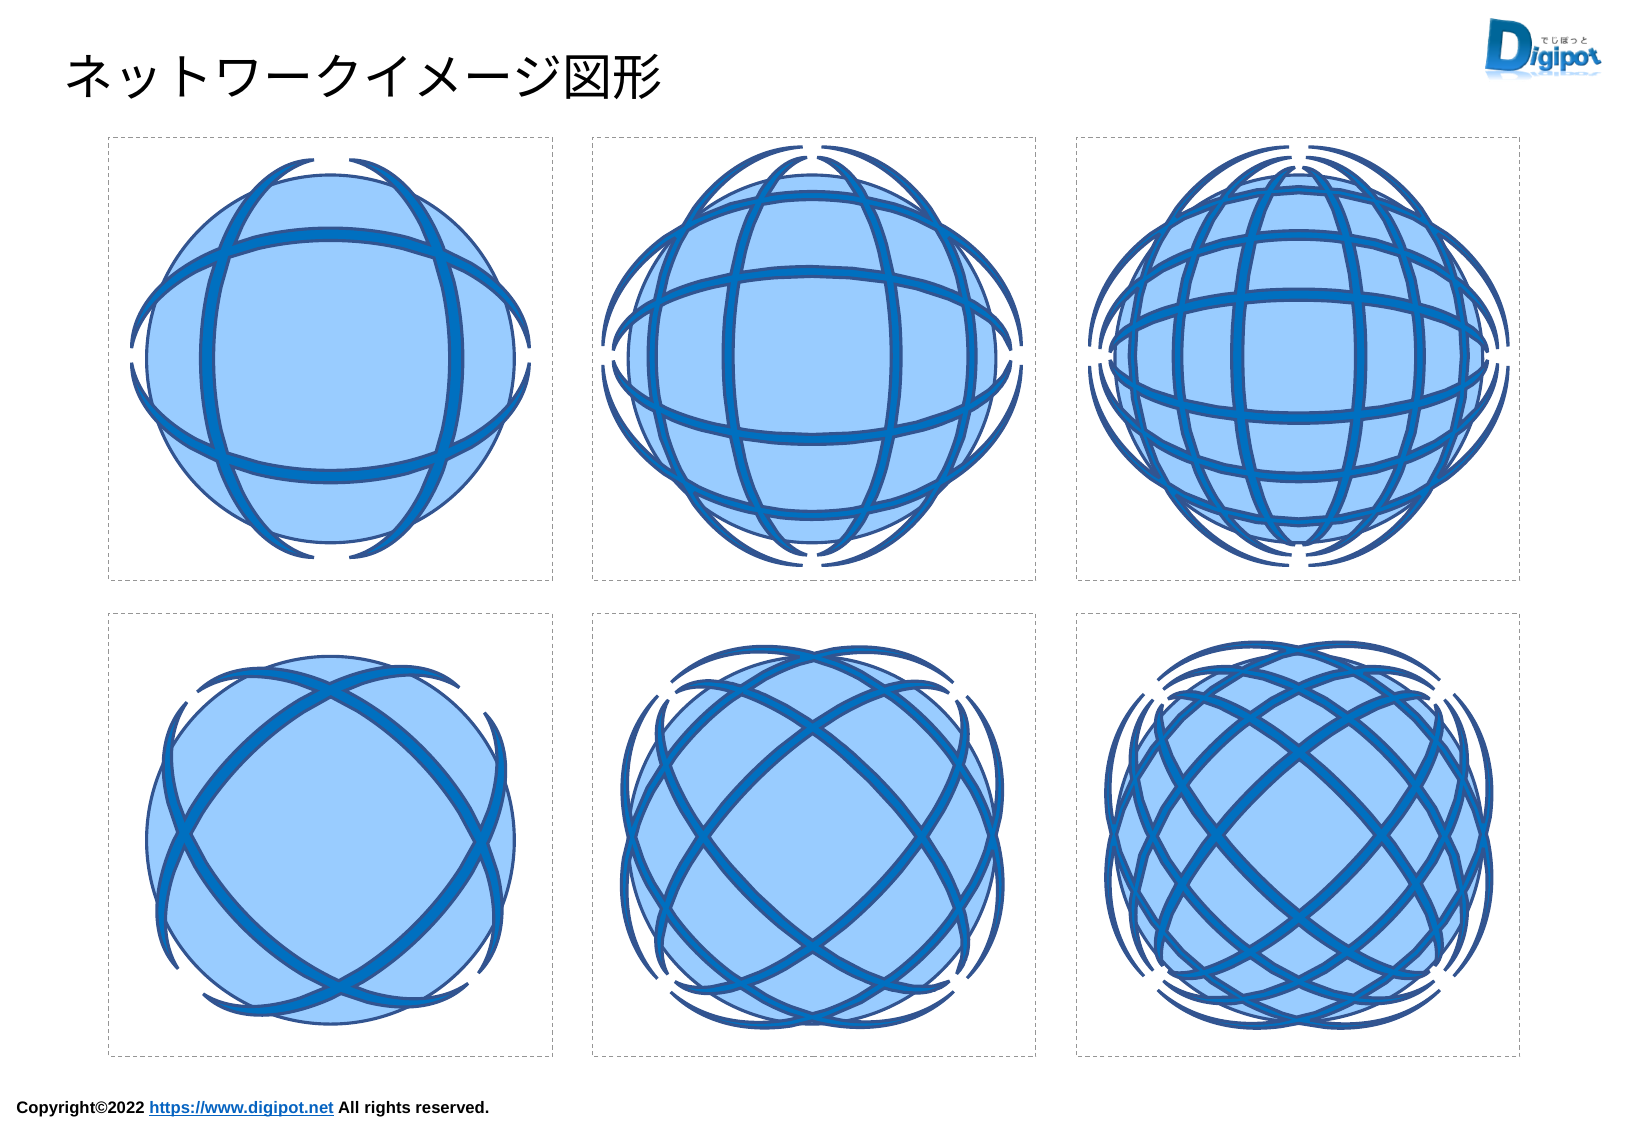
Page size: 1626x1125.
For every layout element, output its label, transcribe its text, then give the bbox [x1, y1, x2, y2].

text_box [954, 398, 993, 468]
text_box [1235, 175, 1274, 193]
text_box [735, 278, 890, 433]
text_box [1205, 197, 1259, 243]
text_box [743, 441, 881, 510]
text_box [627, 314, 650, 397]
text_box [620, 645, 1005, 1030]
text_box [1233, 656, 1263, 666]
text_box ネットワークイメージ図形 [48, 38, 678, 113]
text_box [1244, 302, 1354, 411]
text_box [1183, 306, 1233, 407]
text_box [1463, 294, 1483, 335]
text_box [658, 286, 727, 424]
text_box [965, 742, 994, 815]
text_box [235, 468, 429, 544]
text_box [1088, 145, 1510, 567]
text_box [1249, 241, 1349, 290]
picture [1485, 18, 1602, 82]
text_box [145, 763, 176, 902]
text_box [1163, 942, 1193, 971]
text_box [1334, 656, 1365, 666]
text_box [1363, 502, 1413, 533]
text_box [1260, 481, 1338, 517]
text_box [897, 286, 966, 424]
text_box [833, 990, 914, 1020]
text_box [1406, 699, 1435, 729]
text_box [1205, 469, 1258, 514]
text_box [966, 858, 995, 937]
text_box [238, 173, 426, 242]
text_box [1262, 695, 1336, 743]
text_box [1315, 519, 1362, 544]
text_box [1116, 764, 1130, 809]
text_box [1190, 847, 1288, 945]
text_box [1183, 501, 1234, 533]
text_box [1262, 927, 1335, 975]
text_box [1226, 762, 1372, 909]
text_box [1424, 318, 1460, 395]
text_box [1115, 859, 1130, 911]
text_box [1339, 469, 1393, 514]
text_box [1137, 905, 1155, 955]
text_box [771, 518, 854, 544]
text_box [1313, 677, 1381, 711]
text_box [1115, 294, 1135, 334]
text_box [1423, 753, 1457, 822]
text_box [975, 315, 997, 396]
text_box [1138, 722, 1156, 765]
text_box [1260, 655, 1337, 682]
text_box [1443, 423, 1473, 472]
text_box [145, 267, 212, 443]
text_box [1323, 175, 1362, 193]
text_box [1169, 897, 1238, 967]
text_box [1125, 424, 1155, 473]
text_box [755, 662, 871, 720]
text_box [1313, 960, 1382, 993]
text_box [833, 656, 905, 684]
text_box [273, 995, 406, 1026]
text_box [1104, 641, 1493, 1030]
text_box [1442, 906, 1460, 954]
text_box [1189, 246, 1242, 299]
text_box [631, 398, 670, 468]
text_box [1137, 318, 1174, 395]
text_box [155, 665, 507, 1017]
text_box [1451, 797, 1479, 874]
text_box [1215, 960, 1285, 994]
text_box [1113, 337, 1129, 376]
text_box [1411, 262, 1456, 315]
text_box [1389, 447, 1443, 501]
text_box [672, 848, 800, 977]
text_box [162, 192, 249, 281]
text_box [666, 209, 749, 292]
text_box [1140, 262, 1186, 316]
text_box [265, 655, 390, 682]
text_box [875, 209, 958, 291]
text_box [1163, 699, 1192, 728]
text_box [601, 145, 1023, 567]
text_box [1248, 422, 1350, 472]
text_box [711, 736, 914, 938]
text_box [1423, 849, 1457, 918]
text_box [490, 785, 516, 904]
text_box [415, 424, 504, 524]
text_box [1389, 211, 1444, 266]
text_box [130, 158, 531, 559]
text_box [852, 496, 926, 540]
text_box [1114, 377, 1135, 419]
text_box [719, 656, 792, 684]
text_box [193, 699, 473, 979]
text_box [1194, 188, 1226, 206]
text_box [1179, 979, 1229, 996]
text_box [825, 697, 952, 825]
text_box [700, 179, 766, 214]
text_box [350, 677, 495, 824]
text_box [1369, 979, 1419, 996]
text_box [1159, 798, 1207, 872]
text_box [672, 697, 801, 825]
text_box [1411, 397, 1457, 450]
text_box [1391, 798, 1438, 873]
text_box [630, 856, 659, 937]
text_box [1153, 446, 1208, 500]
text_box [1235, 519, 1283, 544]
text_box [666, 419, 748, 502]
text_box [1360, 896, 1429, 966]
text_box [1462, 377, 1483, 419]
text_box [1215, 677, 1285, 711]
text_box [664, 923, 727, 986]
text_box [1373, 189, 1403, 206]
text_box [1280, 526, 1319, 544]
text_box [638, 779, 695, 894]
text_box [1468, 338, 1484, 376]
text_box [1371, 674, 1410, 692]
text_box [710, 990, 792, 1021]
text_box [1118, 796, 1146, 877]
text_box [452, 268, 516, 442]
text_box [1140, 751, 1174, 822]
text_box [173, 678, 311, 814]
text_box [157, 424, 250, 526]
text_box [359, 861, 492, 997]
text_box [771, 173, 853, 193]
text_box [1467, 857, 1483, 911]
text_box [1442, 723, 1460, 764]
text_box [1310, 846, 1408, 944]
text_box [1129, 249, 1150, 285]
text_box [1356, 246, 1408, 299]
text_box [1468, 765, 1482, 811]
text_box [1189, 413, 1242, 466]
text_box [1319, 1004, 1378, 1021]
text_box [1406, 942, 1435, 971]
text_box [825, 848, 952, 977]
text_box [1280, 173, 1319, 187]
text_box [1190, 726, 1288, 823]
text_box [1365, 306, 1414, 407]
text_box [1356, 413, 1408, 466]
text_box [954, 243, 991, 311]
text_box [755, 954, 871, 1012]
text_box [1153, 211, 1209, 267]
text_box [416, 194, 499, 282]
text_box [899, 923, 960, 985]
text_box [1141, 850, 1174, 919]
text_box [1259, 988, 1337, 1015]
text_box [1168, 704, 1238, 774]
text_box [858, 179, 924, 213]
text_box [1219, 1004, 1280, 1021]
text_box [1447, 248, 1469, 285]
text_box [1310, 726, 1408, 824]
text_box [633, 243, 671, 311]
text_box [876, 420, 958, 502]
text_box [1360, 705, 1430, 774]
text_box [1140, 396, 1186, 450]
text_box [1187, 674, 1227, 692]
text_box [167, 851, 321, 1005]
text_box [1261, 194, 1338, 231]
text_box [215, 242, 448, 469]
text_box [743, 201, 881, 270]
text_box [630, 742, 660, 816]
text_box [1339, 197, 1393, 244]
text_box [664, 689, 727, 751]
text_box [899, 689, 960, 751]
text_box [699, 497, 772, 540]
text_box [930, 779, 987, 894]
